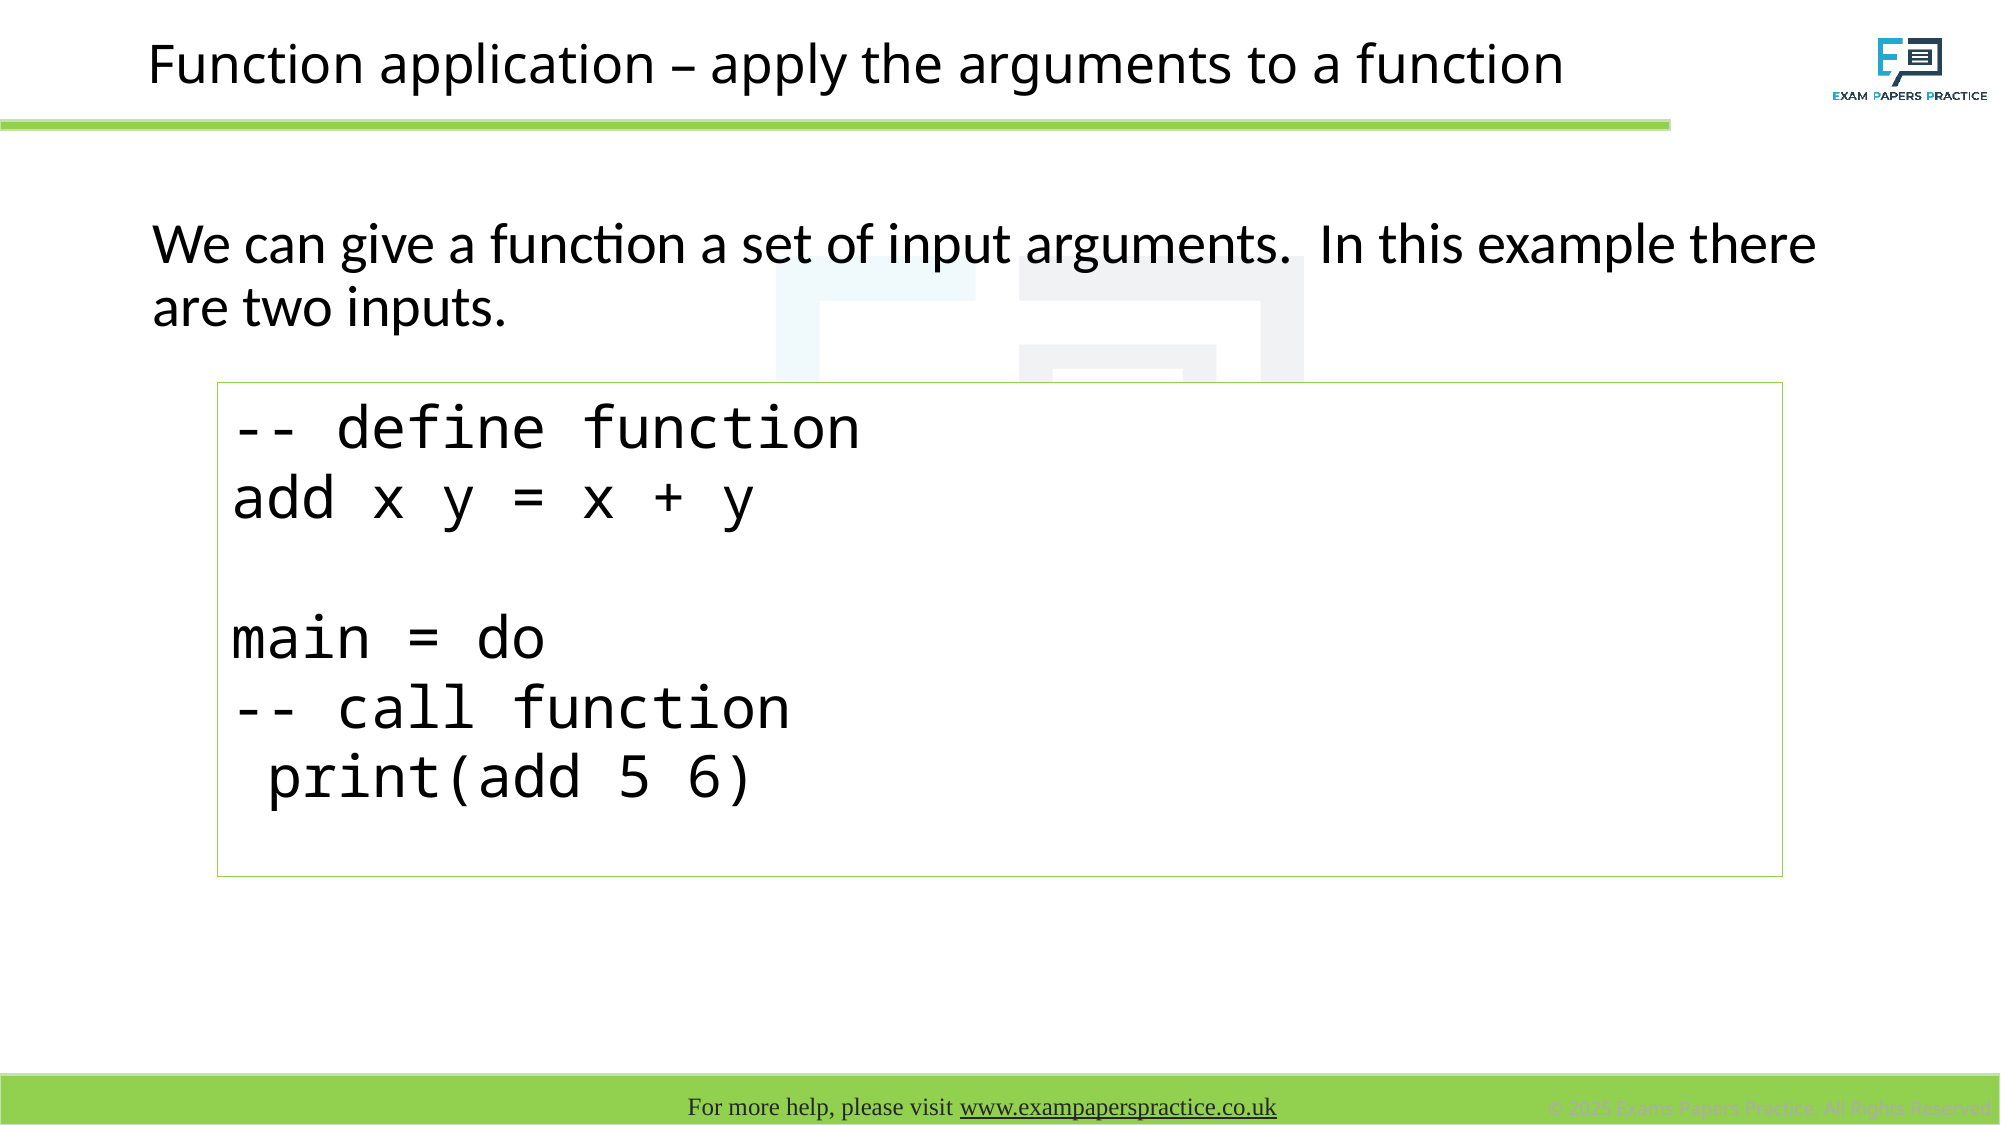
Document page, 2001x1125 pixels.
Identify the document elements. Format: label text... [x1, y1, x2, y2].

title Function application – apply the arguments to a function [132, 11, 1858, 121]
list We can give a function a set of input arguments. In this example there are two inputs. [137, 205, 1863, 920]
text_box -- define function add x y = x + y main = do -- call function print(add 5 6) [217, 382, 1783, 877]
